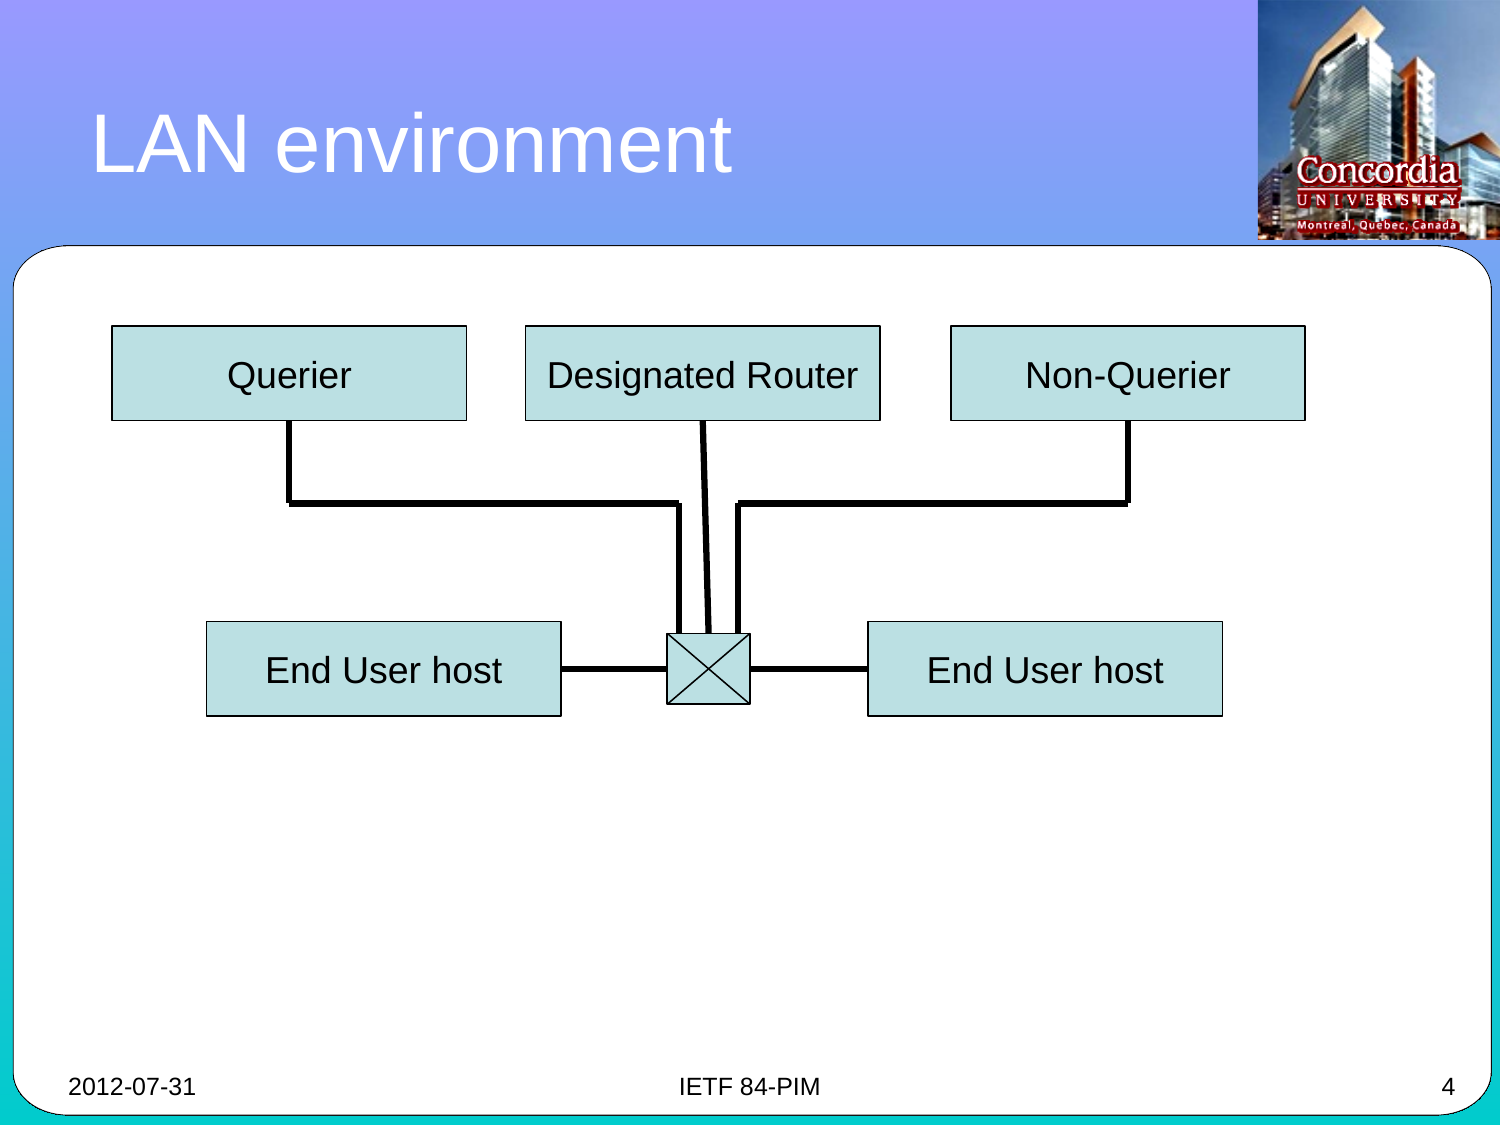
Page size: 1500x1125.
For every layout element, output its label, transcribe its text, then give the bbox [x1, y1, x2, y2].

text_box Non-Querier [950, 326, 1306, 421]
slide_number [52, 1062, 404, 1121]
text_box Querier [112, 326, 467, 421]
text_box Designated Router [525, 326, 880, 421]
footer IETF 84-PIM [478, 1062, 1022, 1117]
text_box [666, 633, 751, 705]
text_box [702, 420, 709, 634]
text_box End User host [868, 621, 1223, 716]
text_box End User host [206, 621, 561, 716]
title LAN environment [74, 44, 1247, 233]
slide_number 4 [1120, 1062, 1471, 1118]
